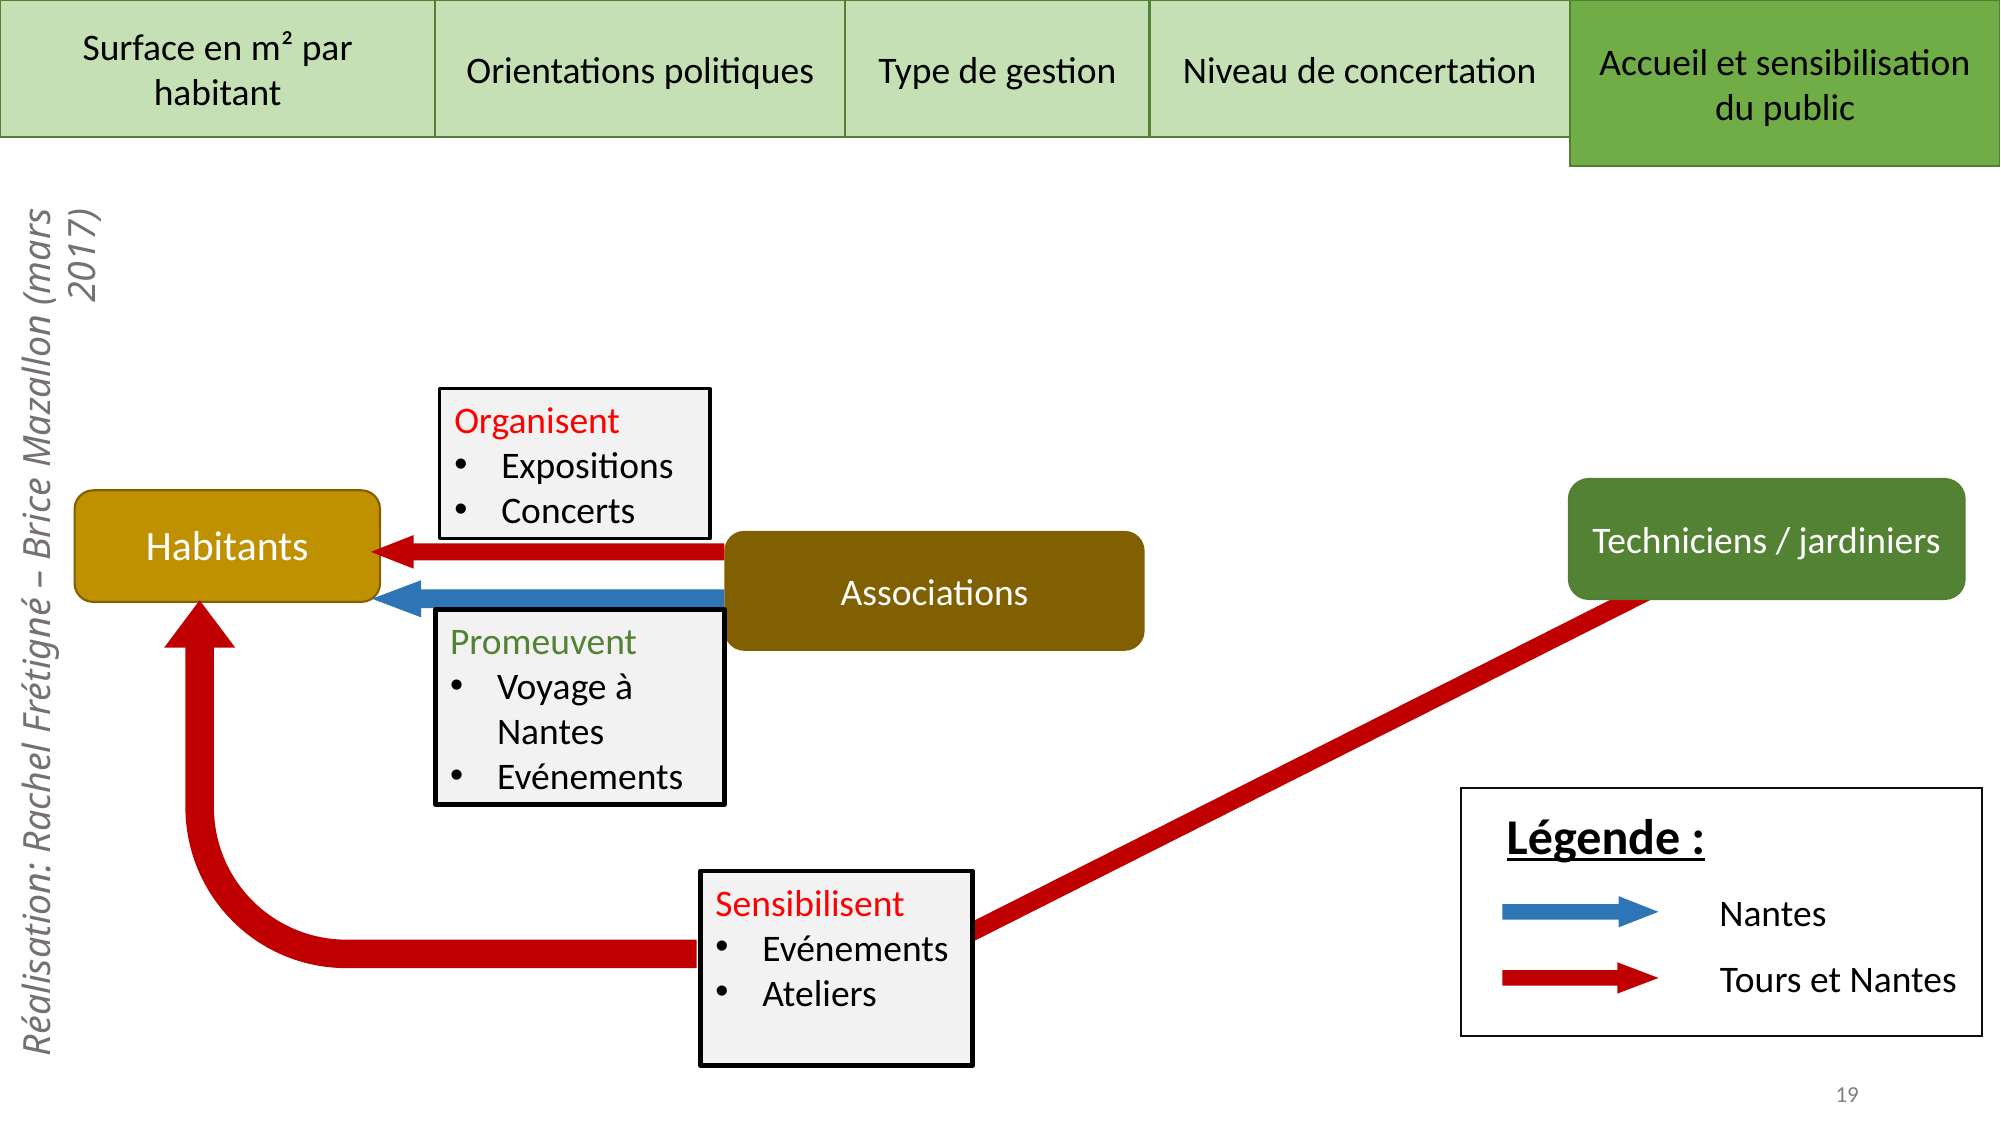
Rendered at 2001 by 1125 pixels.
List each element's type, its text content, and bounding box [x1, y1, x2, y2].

text_box Dirigeants du service des espaces verts [760, 480, 1153, 596]
text_box Organisent Expositions Concerts [439, 388, 710, 539]
text_box Sensibilisent Evénements Ateliers [700, 871, 973, 1066]
text_box [377, 578, 726, 619]
text_box Niveau de concertation [1148, 0, 1569, 138]
text_box Type de gestion [844, 0, 1148, 138]
text_box Accueil et sensibilisation du public [1569, 0, 2000, 167]
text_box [1461, 787, 1982, 1036]
text_box Associations [723, 529, 1146, 652]
text_box [973, 601, 1651, 943]
text_box [164, 602, 697, 969]
text_box Réalisation: Rachel Frétigné – Brice Mazallon (mars 2017) [5, 194, 110, 1125]
text_box Promeuvent Voyage à Nantes Evénements [435, 609, 725, 805]
text_box 19 [1820, 1072, 1875, 1115]
text_box [381, 533, 726, 571]
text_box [74, 490, 381, 602]
text_box Techniciens / jardiniers [1567, 477, 1966, 601]
text_box Surface en m² par habitant [0, 0, 434, 138]
text_box Orientations politiques [434, 0, 844, 138]
